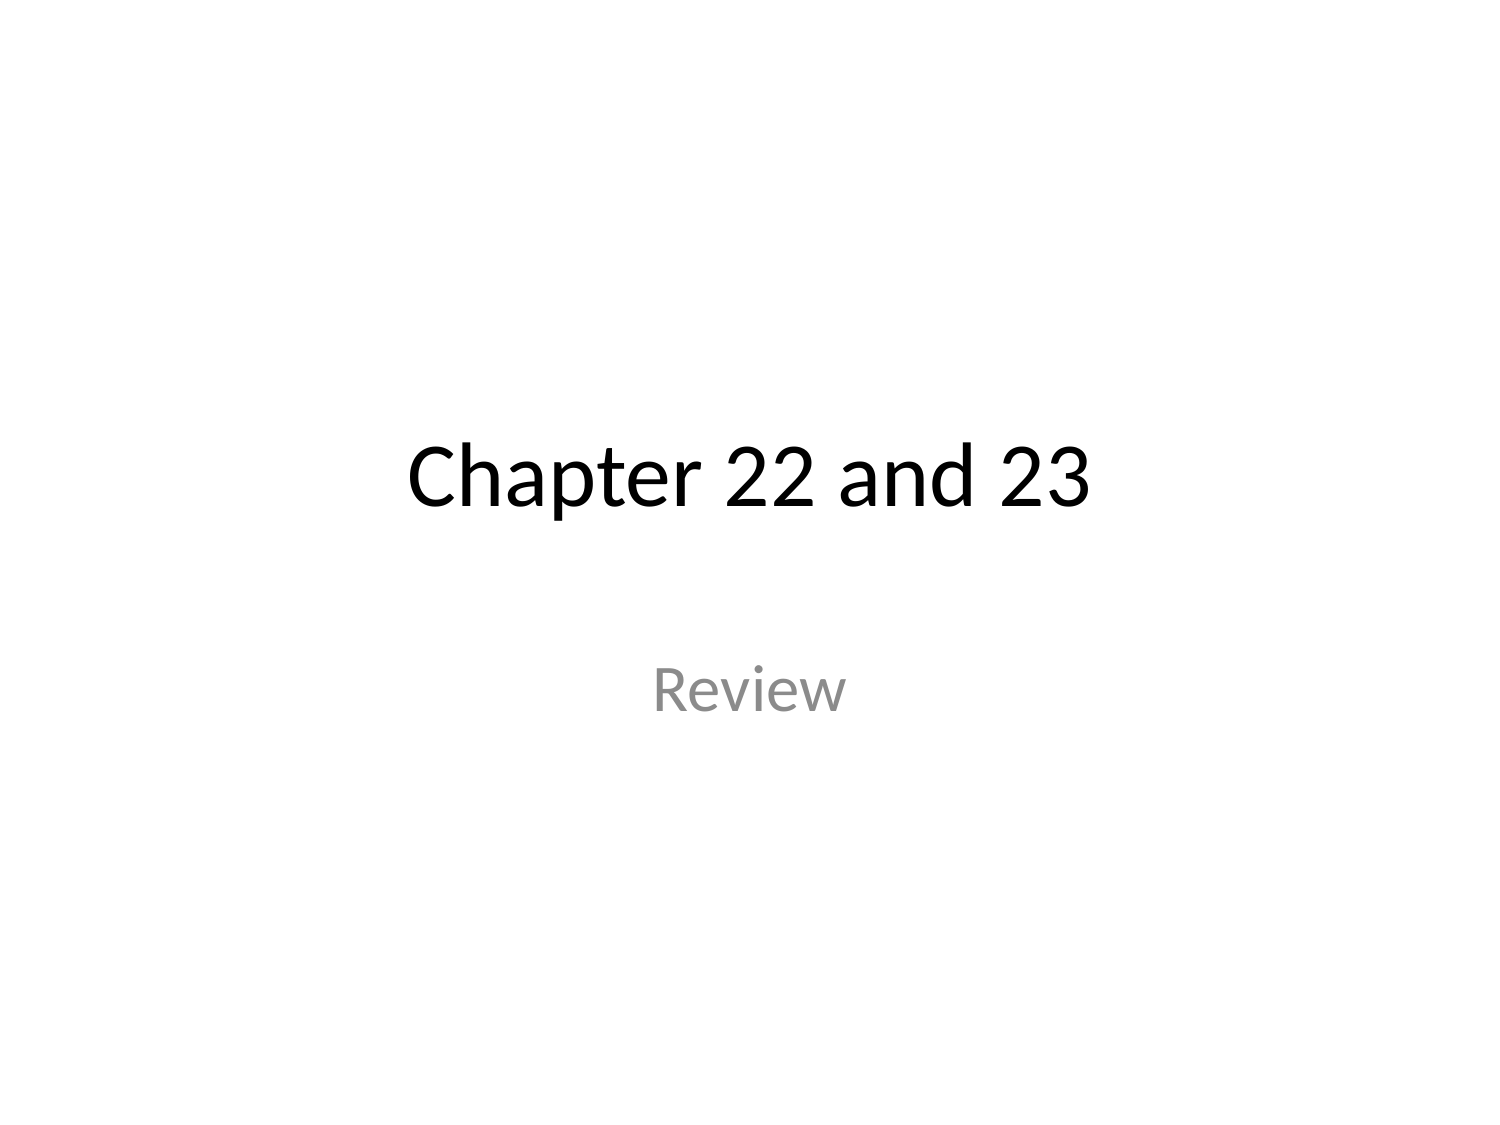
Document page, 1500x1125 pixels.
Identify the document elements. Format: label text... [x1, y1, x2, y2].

title Chapter 22 and 23 [112, 349, 1388, 591]
subtitle Review [225, 637, 1275, 925]
